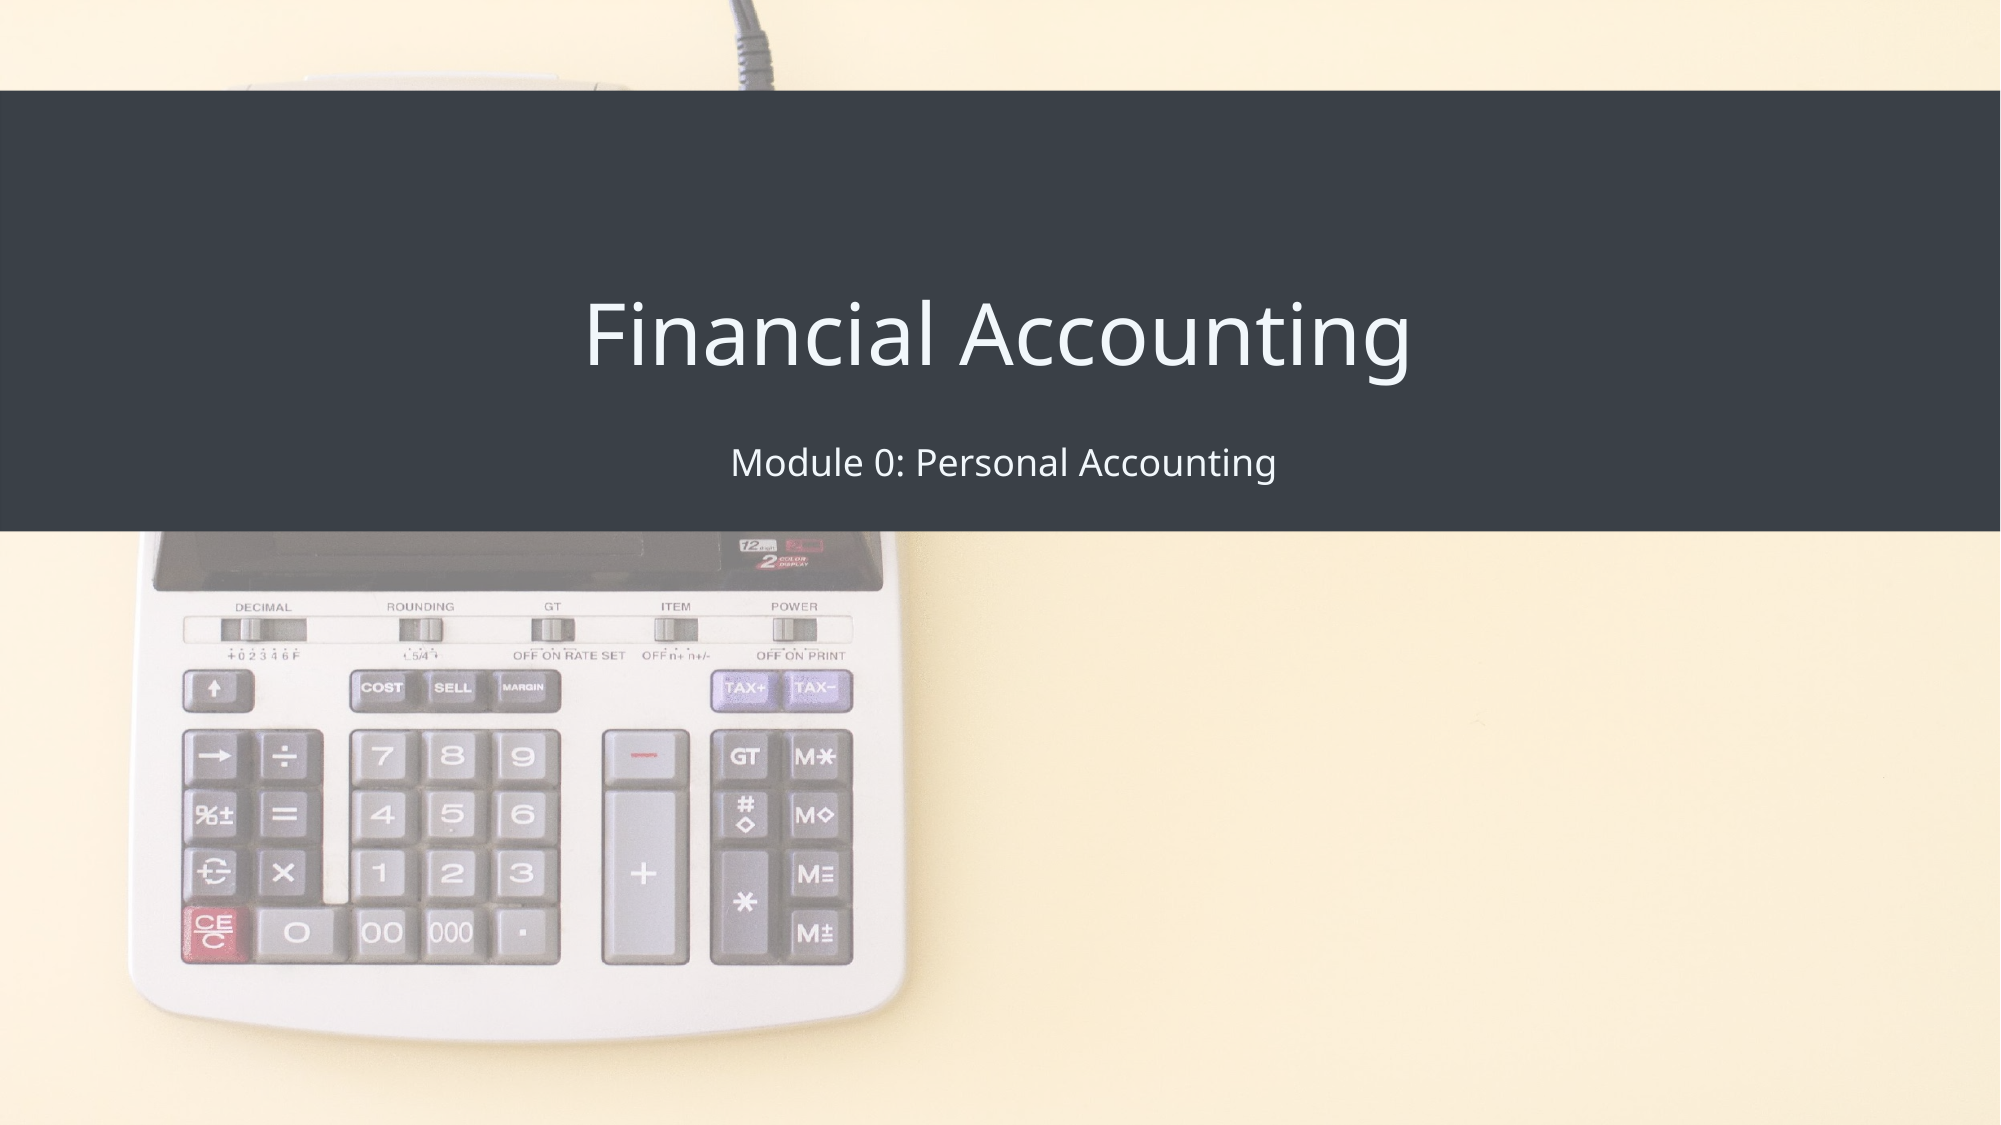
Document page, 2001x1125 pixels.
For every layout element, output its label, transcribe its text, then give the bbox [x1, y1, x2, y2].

title Financial Accounting [249, 0, 1750, 392]
subtitle Module 0: Personal Accounting [0, 436, 2000, 709]
